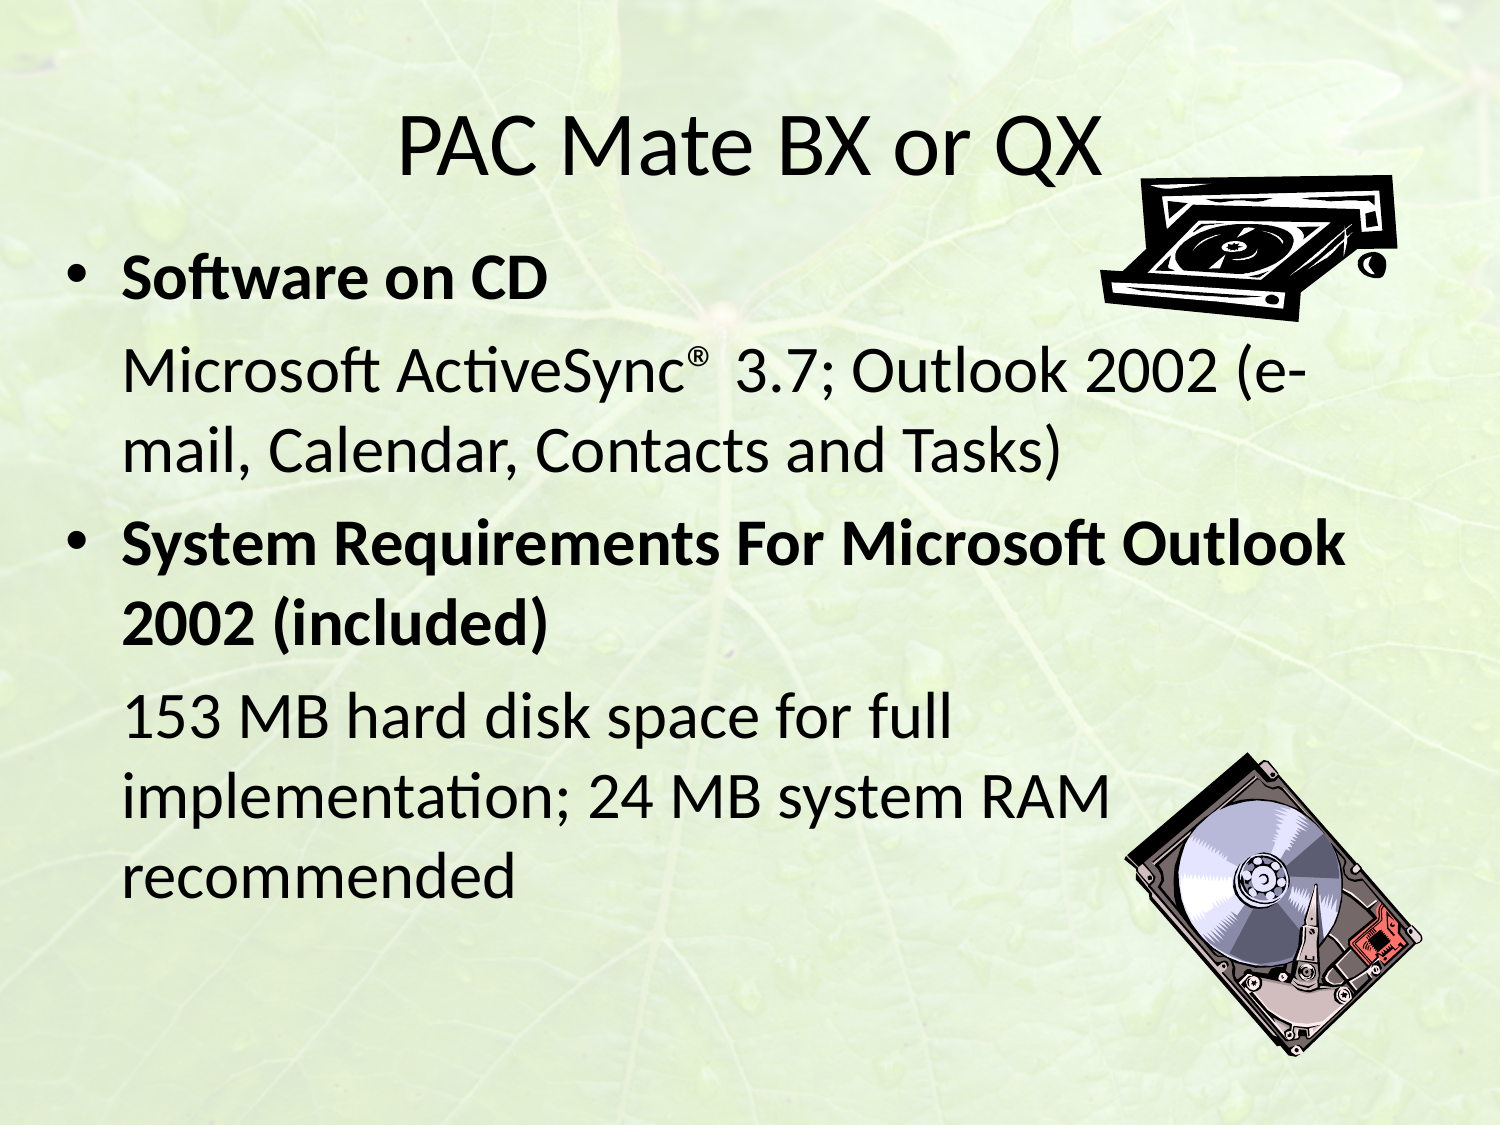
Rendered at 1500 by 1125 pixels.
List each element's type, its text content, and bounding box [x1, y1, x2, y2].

list Software on CD Microsoft ActiveSync® 3.7; Outlook 2002 (e-mail, Calendar, Contacts and Tasks) System Requirements For Microsoft Outlook 2002 (included) 153 MB hard disk space for full implementation; 24 MB system RAM recommended [50, 224, 1400, 968]
picture [1124, 749, 1426, 1060]
picture [1099, 174, 1398, 323]
title PAC Mate BX or QX [75, 45, 1425, 233]
